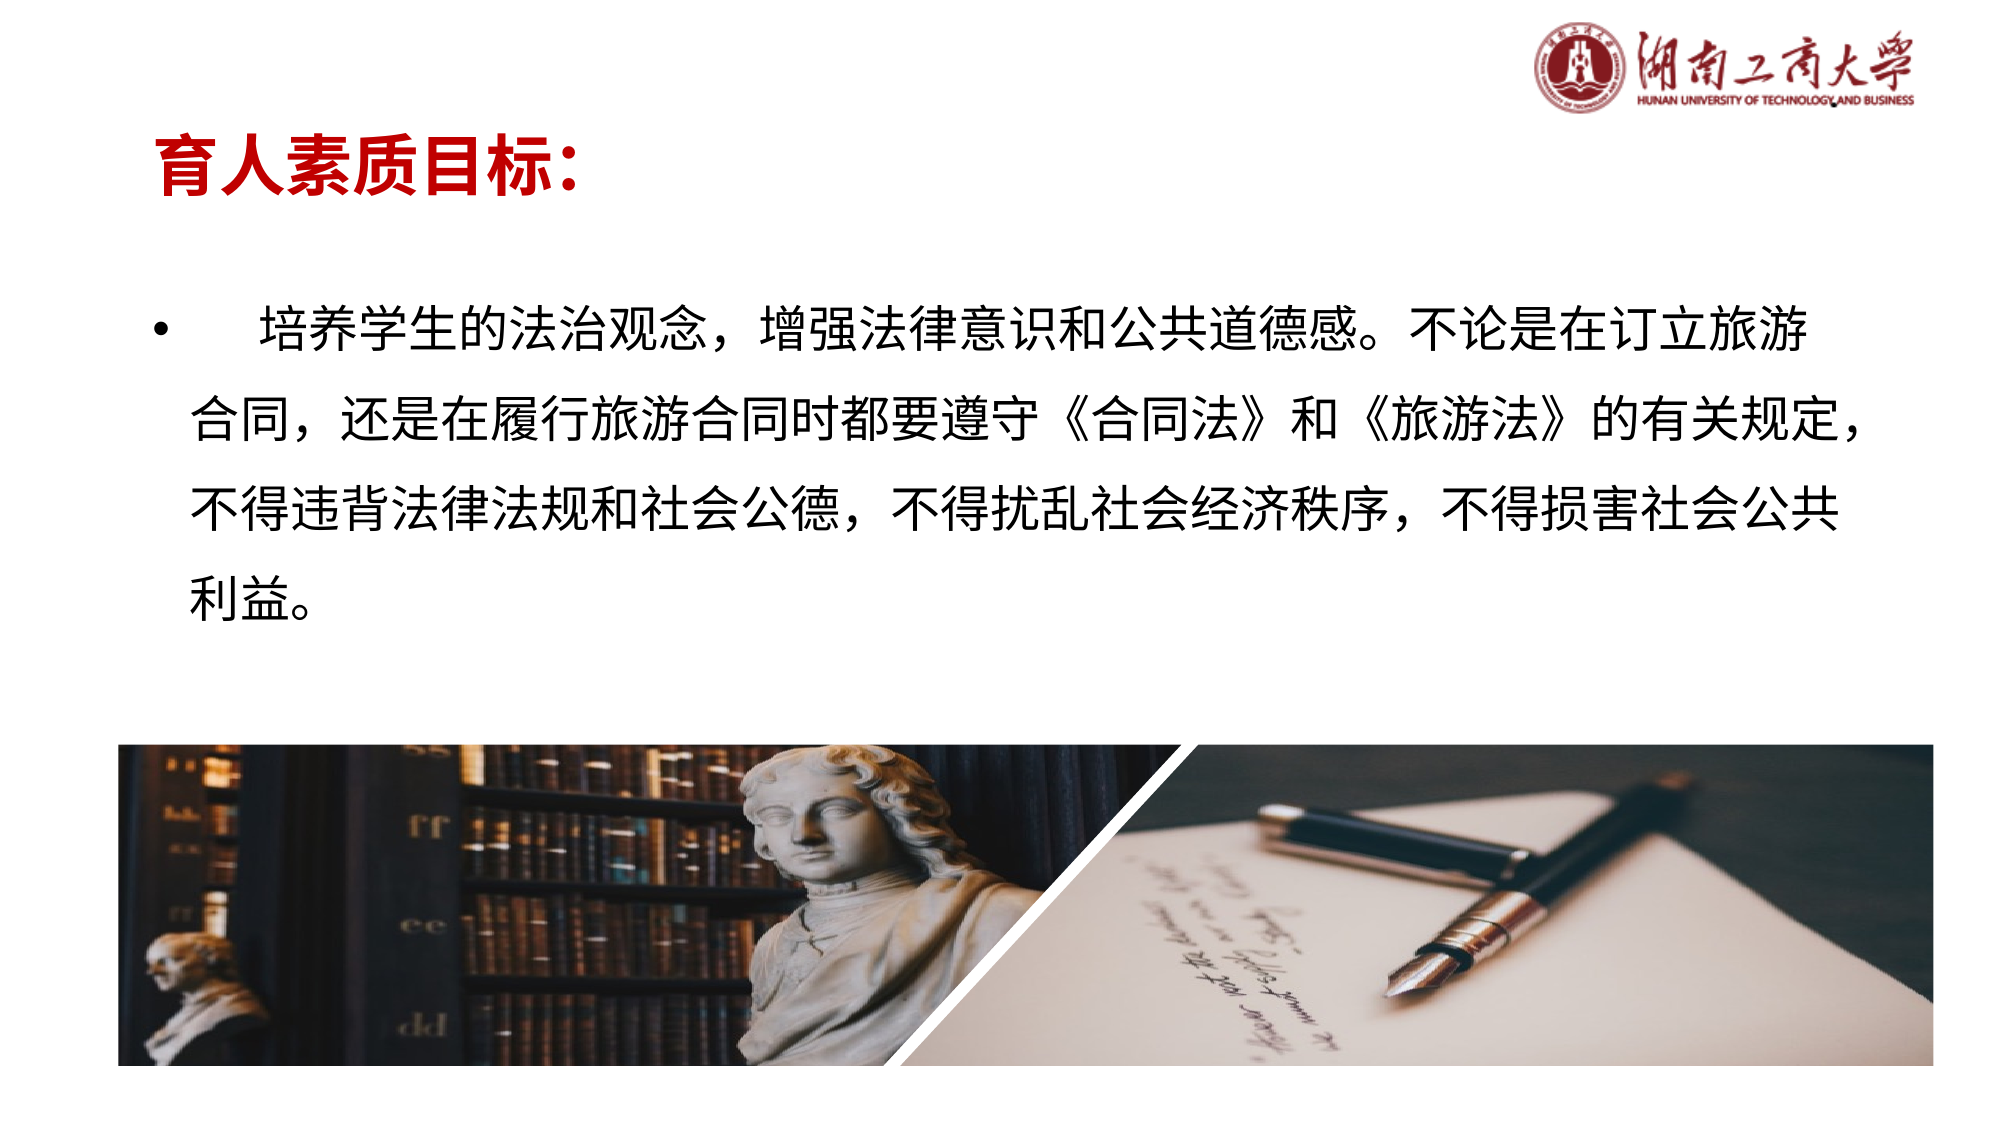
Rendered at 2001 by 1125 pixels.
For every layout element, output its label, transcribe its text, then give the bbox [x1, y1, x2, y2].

text_box [897, 743, 1935, 1067]
title 育人素质目标： [137, 59, 1863, 260]
list 培养学生的法治观念，增强法律意识和公共道德感。不论是在订立旅游合同，还是在履行旅游合同时都要遵守《合同法》和《旅游法》的有关规定，不得违背法律法规和社会公德，不得扰乱社会经济秩序，不得损害社会公共利益。 [137, 260, 1863, 975]
text_box [117, 743, 1184, 1067]
picture [1533, 21, 1922, 117]
